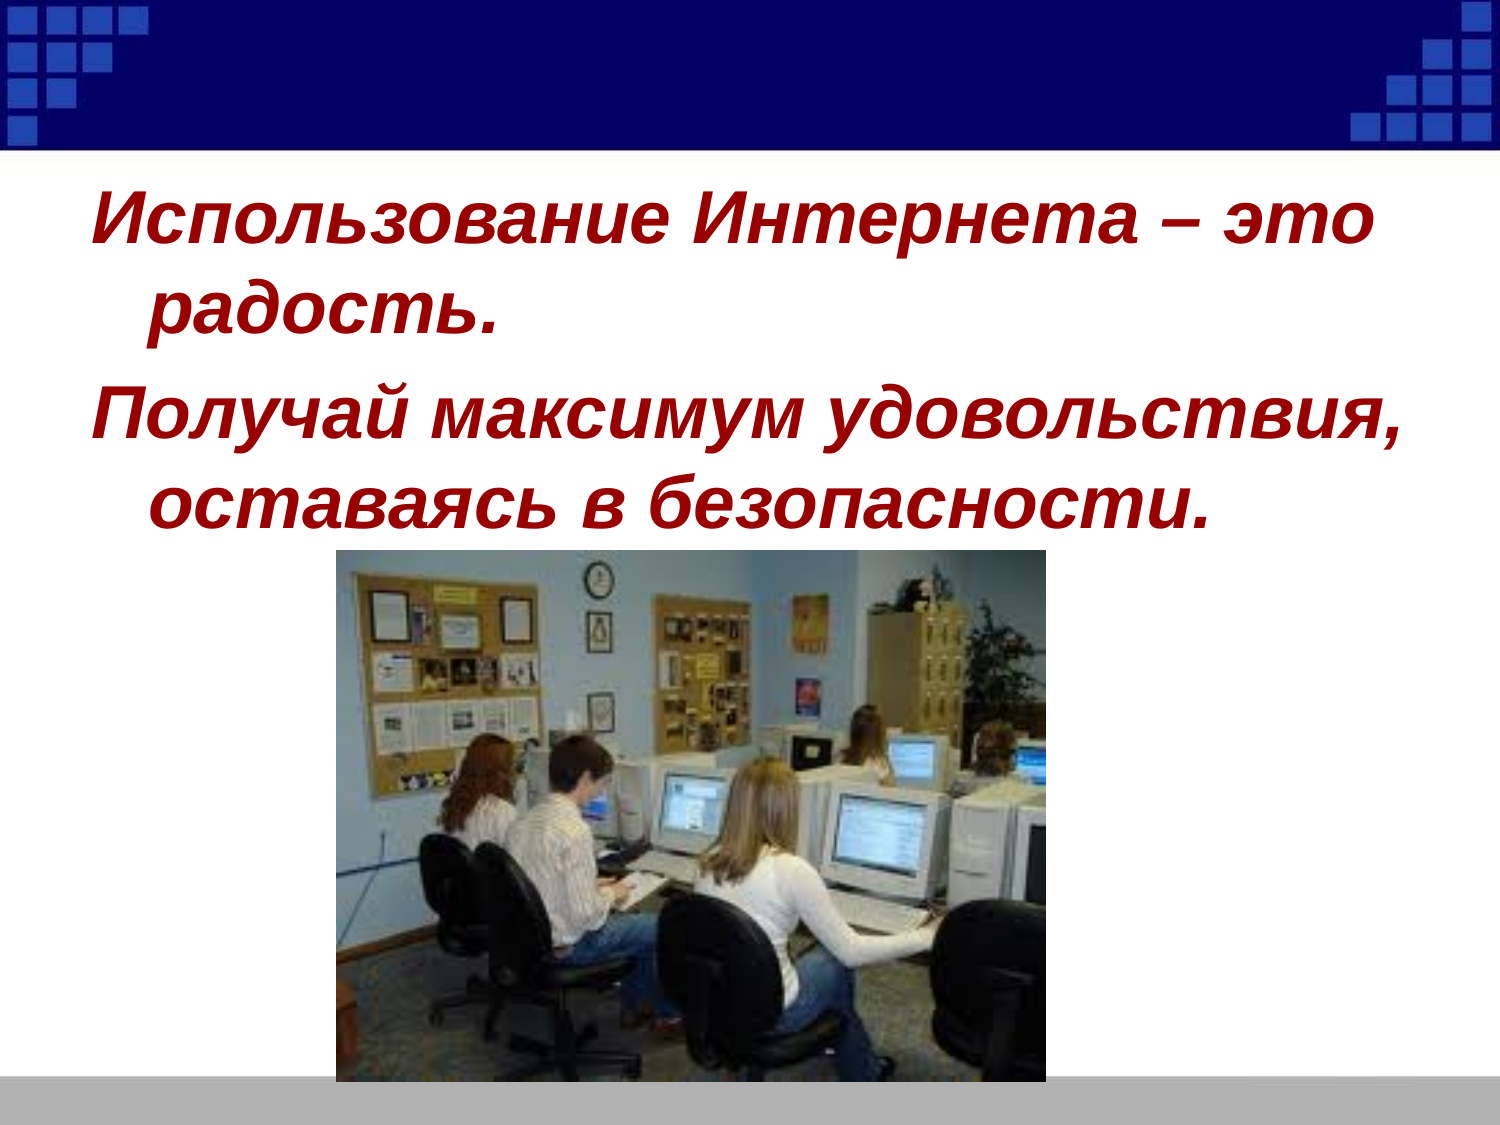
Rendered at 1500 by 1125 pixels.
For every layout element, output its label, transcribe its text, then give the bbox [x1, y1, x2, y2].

picture [0, 0, 1500, 1125]
list Использование Интернета – это радость. Получай максимум удовольствия, оставаясь в безопасности. [76, 160, 1428, 904]
